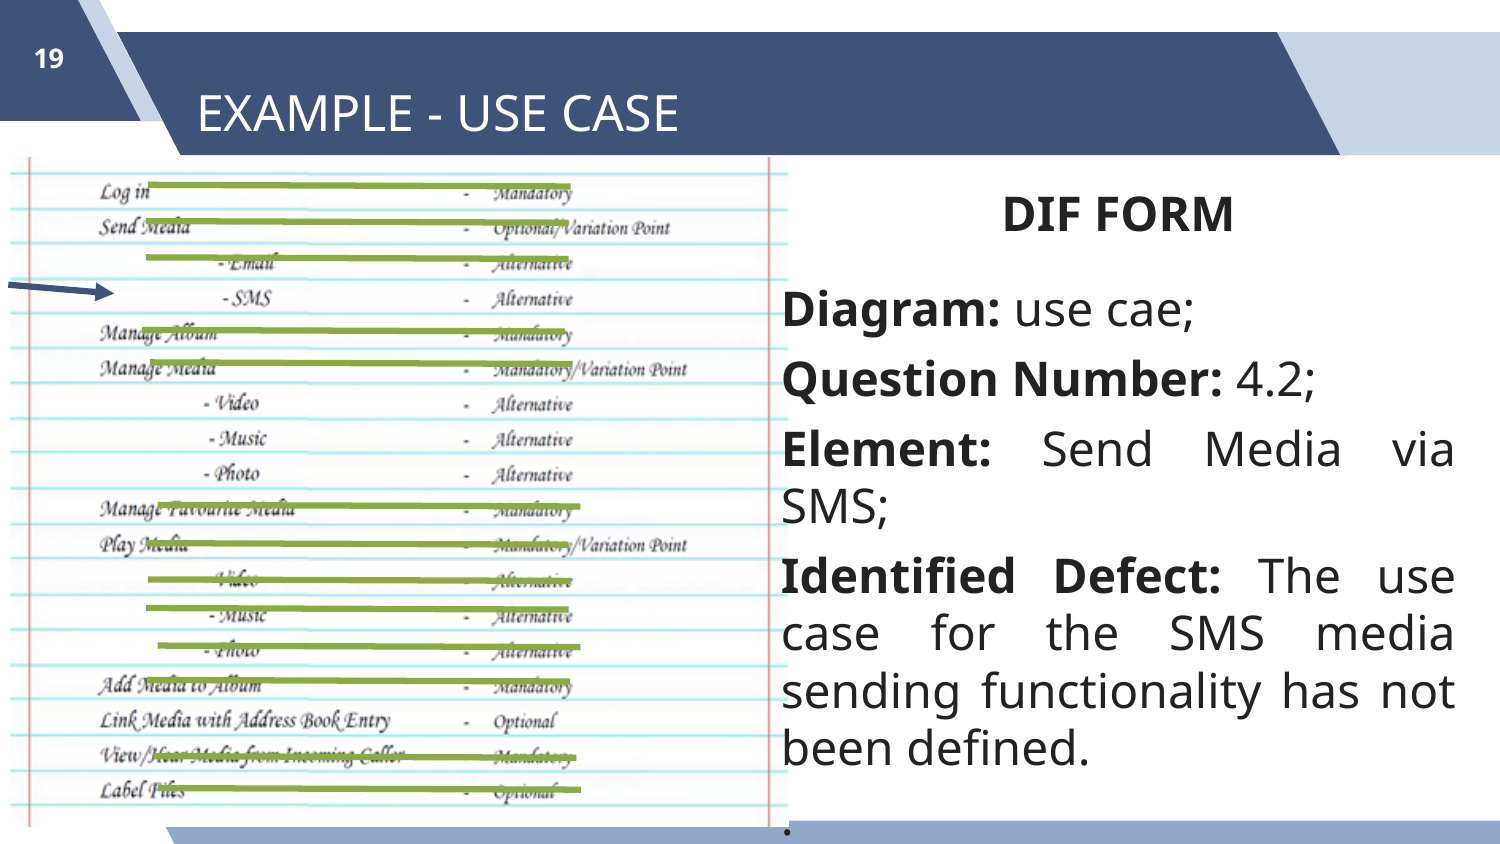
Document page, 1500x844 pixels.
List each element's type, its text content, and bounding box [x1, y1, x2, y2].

slide_number ‹#› [0, 0, 98, 121]
title EXAMPLE - USE CASE [181, 45, 1285, 168]
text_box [153, 755, 577, 759]
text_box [8, 284, 115, 294]
picture [7, 156, 790, 827]
list DIF FORM Diagram: use cae; Question Number: 4.2; Element: Send Media via SMS; Identified Defect: The use case for the SMS media sending functionality has not been defined. . [795, 168, 1472, 749]
